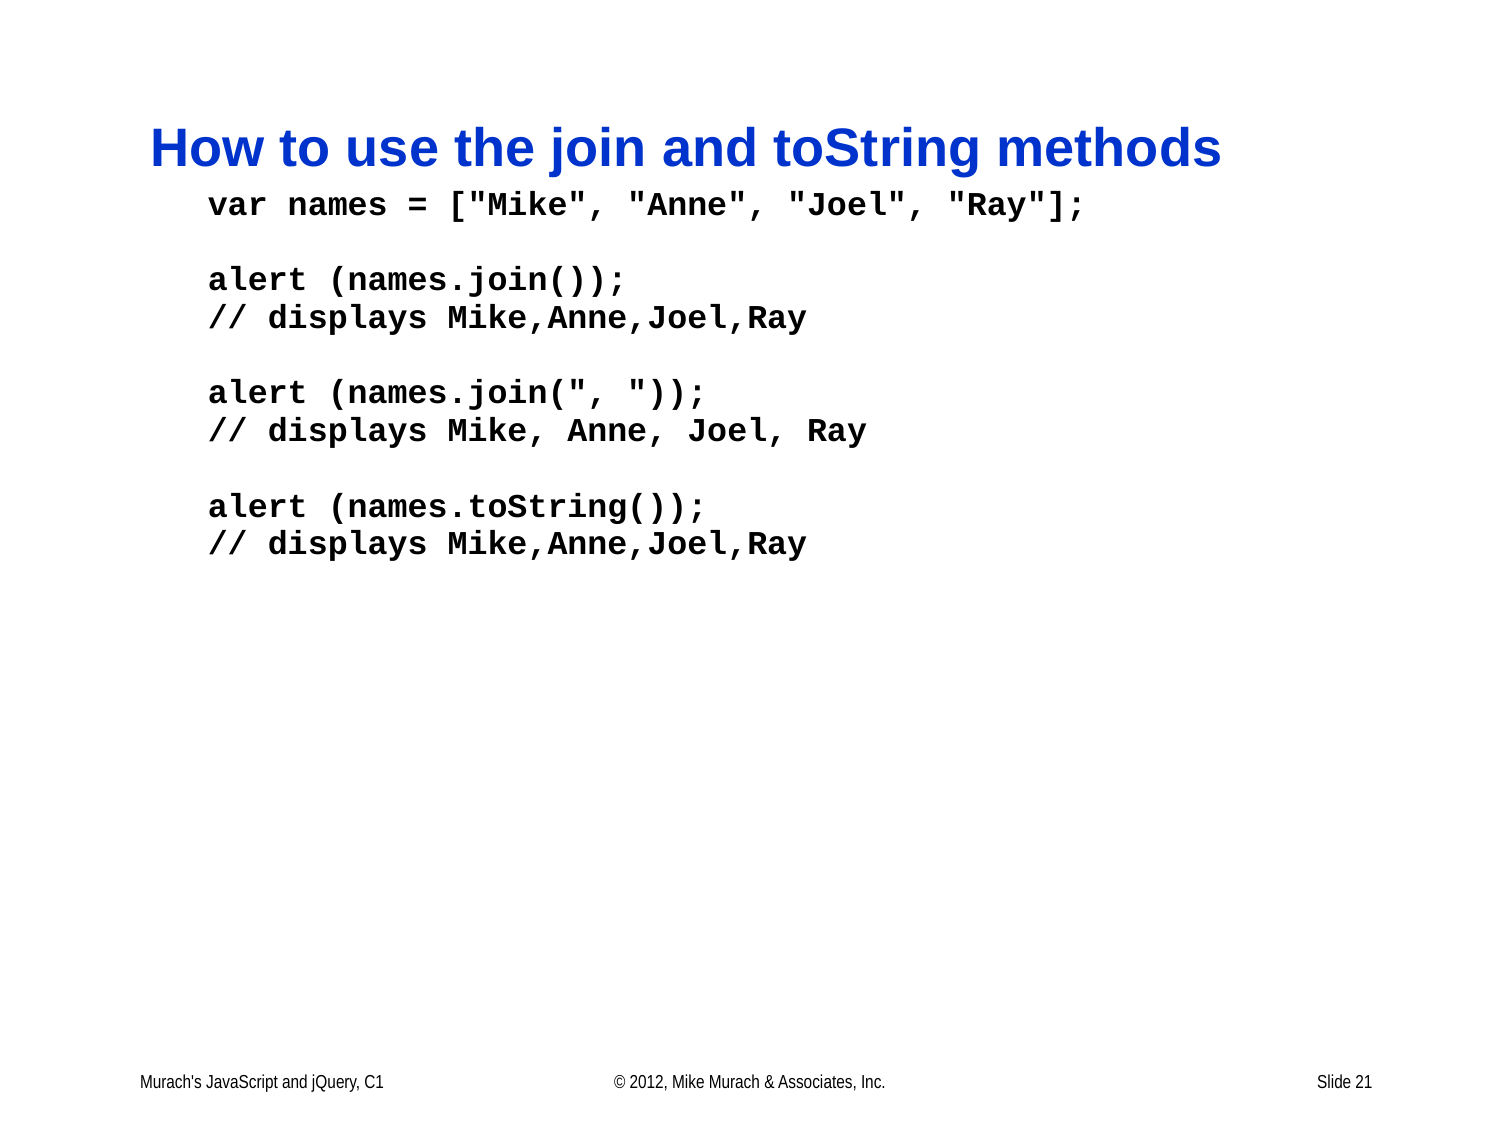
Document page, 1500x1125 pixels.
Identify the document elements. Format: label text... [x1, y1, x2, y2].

title How to use the join and toString methods [150, 112, 1350, 179]
slide_number Murach's JavaScript and jQuery, C1 [125, 1025, 450, 1100]
slide_number Slide 21 [1074, 1025, 1388, 1100]
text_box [150, 187, 1363, 633]
footer © 2012, Mike Murach & Associates, Inc. [474, 1025, 1025, 1100]
